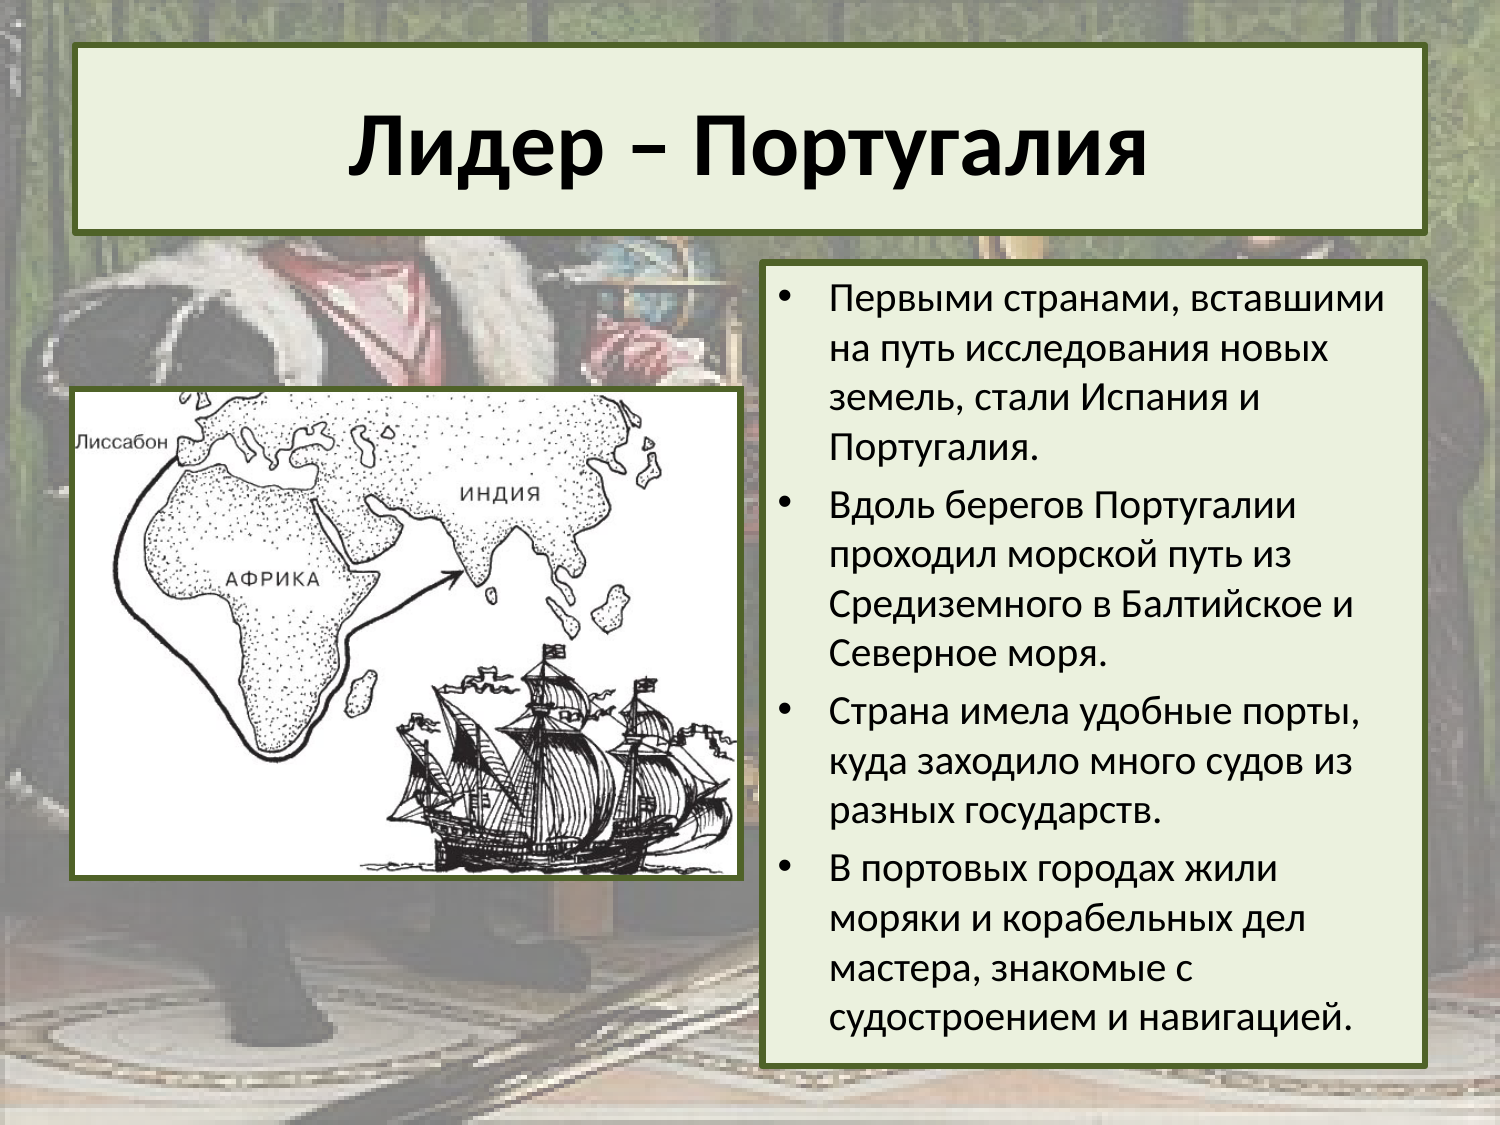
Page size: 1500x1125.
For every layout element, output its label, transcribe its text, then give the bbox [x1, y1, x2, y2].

title Лидер – Португалия [75, 45, 1425, 233]
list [74, 391, 738, 876]
list Первыми странами, вставшими на путь исследования новых земель, стали Испания и Португалия. Вдоль берегов Португалии проходил морской путь из Средиземного в Балтийское и Северное моря. Страна имела удобные порты, куда заходило много судов из разных государств. В портовых городах жили моряки и корабельных дел мастера, знакомые с судостроением и навигацией. [762, 262, 1425, 1067]
